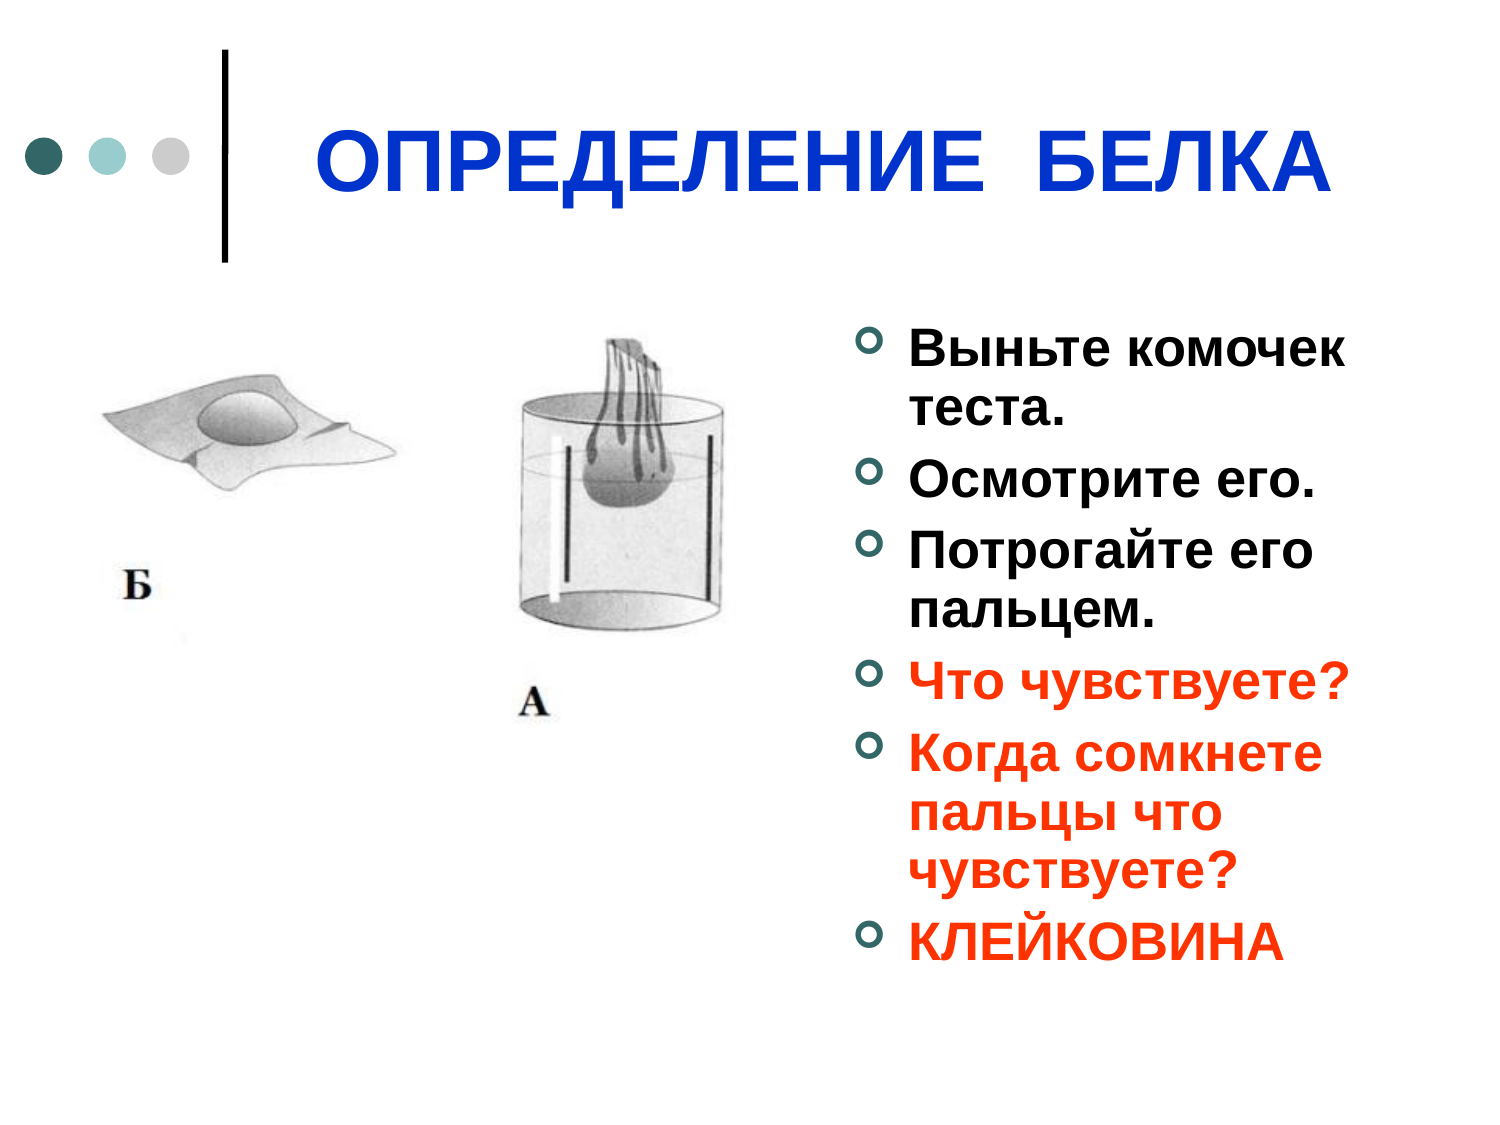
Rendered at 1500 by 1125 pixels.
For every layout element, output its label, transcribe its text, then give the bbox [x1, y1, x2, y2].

text_box Выньте комочек теста. Осмотрите его. Потрогайте его пальцем. Что чувствуете? Когда сомкнете пальцы что чувствуете? КЛЕЙКОВИНА [837, 312, 1463, 988]
text_box ОПРЕДЕЛЕНИЕ БЕЛКА [249, 31, 1400, 282]
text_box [49, 312, 825, 780]
